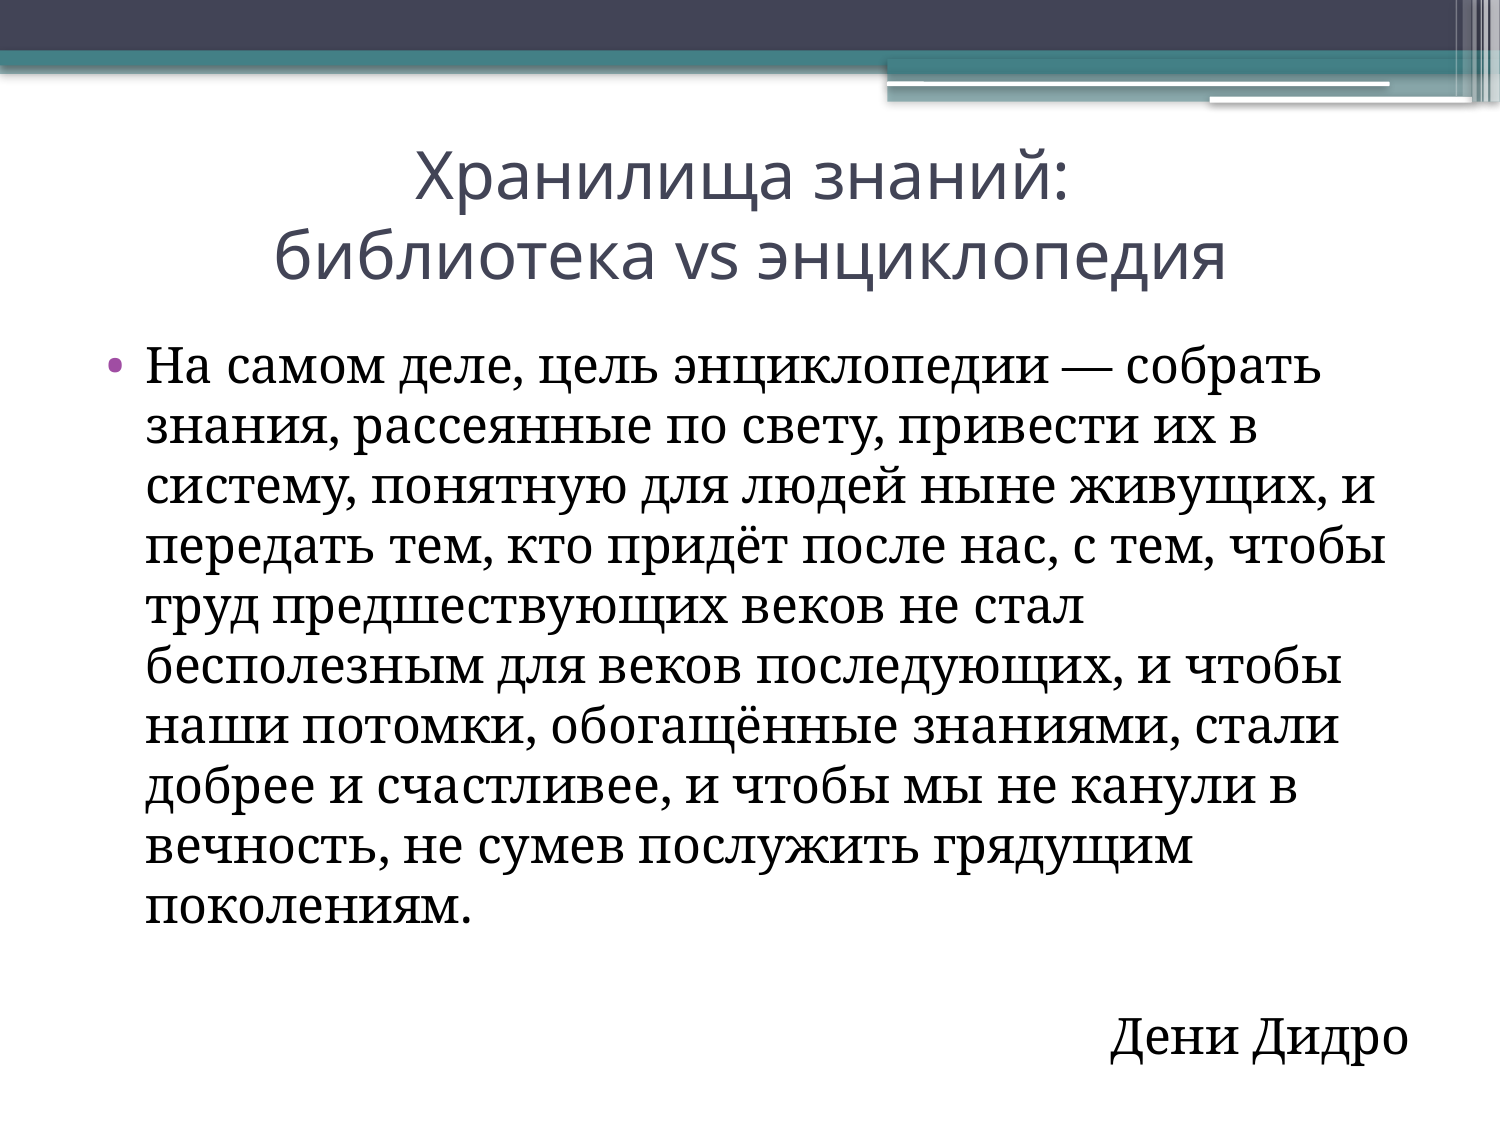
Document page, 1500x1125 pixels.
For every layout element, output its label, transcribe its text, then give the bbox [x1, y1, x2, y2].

title Хранилища знаний: библиотека vs энциклопедия [76, 125, 1427, 301]
list На самом деле, цель энциклопедии — собрать знания, рассеянные по свету, привести их в систему, понятную для людей ныне живущих, и передать тем, кто придёт после нас, с тем, чтобы труд предшествующих веков не стал бесполезным для веков последующих, и чтобы наши потомки, обогащённые знаниями, стали добрее и счастливее, и чтобы мы не канули в вечность, не сумев послужить грядущим поколениям. Дени Дидро [75, 326, 1425, 1079]
